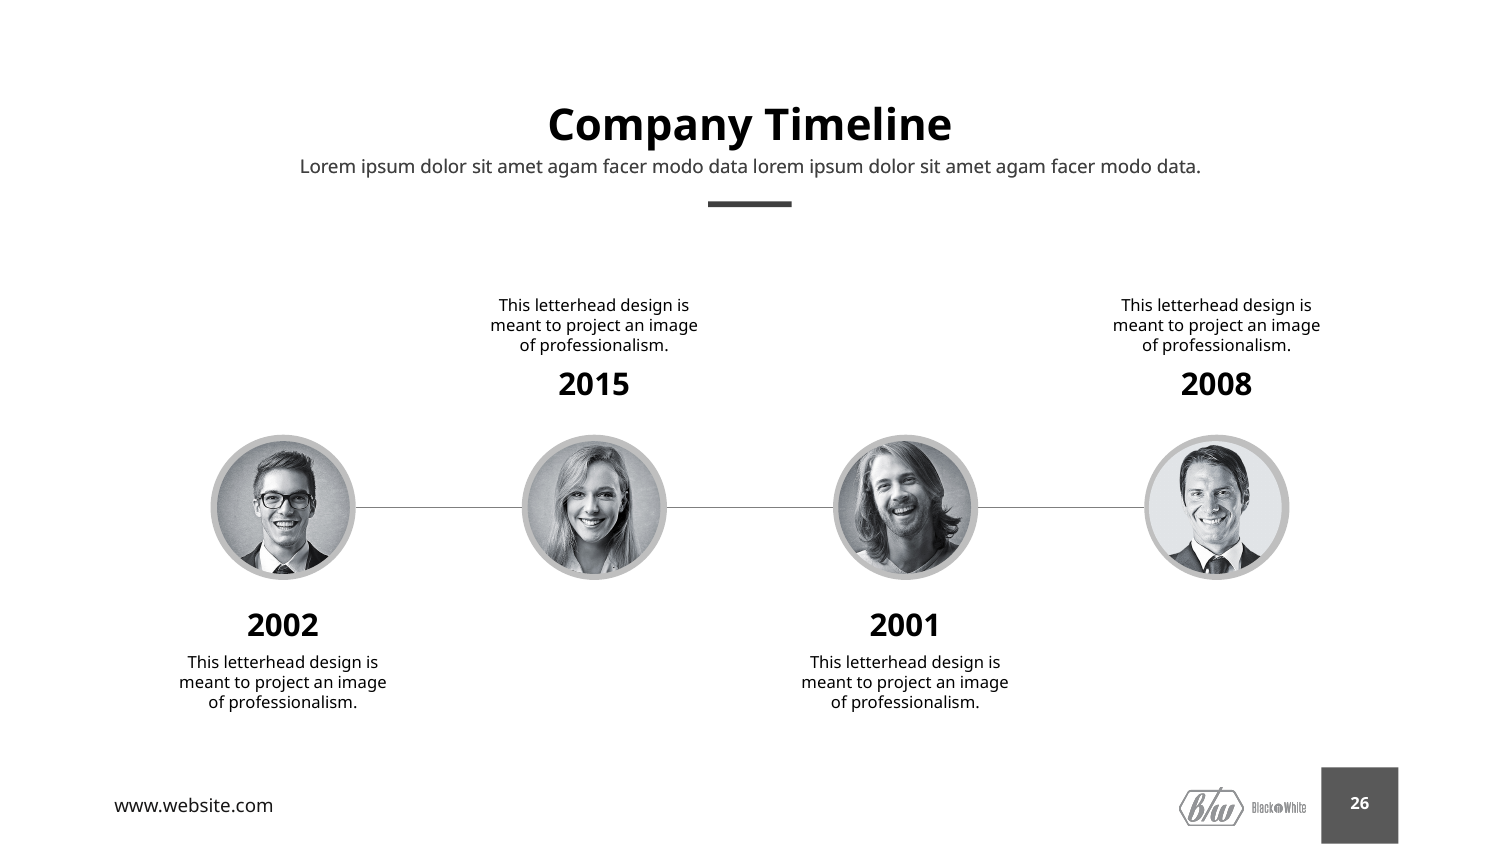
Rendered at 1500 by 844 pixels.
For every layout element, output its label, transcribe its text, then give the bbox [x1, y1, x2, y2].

text_box This letterhead design is meant to project an image of professionalism. [1107, 284, 1326, 367]
text_box [258, 434, 308, 439]
text_box This letterhead design is meant to project an image of professionalism. [485, 284, 704, 367]
text_box [708, 201, 792, 208]
text_box [1286, 485, 1290, 530]
text_box This letterhead design is meant to project an image of professionalism. [796, 640, 1015, 723]
text_box Lorem ipsum dolor sit amet agam facer modo data lorem ipsum dolor sit amet agam facer modo data. [103, 146, 1397, 189]
text_box 2015 [538, 358, 651, 408]
picture [1148, 440, 1282, 575]
text_box [881, 434, 931, 439]
text_box 2008 [1161, 358, 1273, 408]
text_box [1192, 434, 1242, 439]
picture [216, 440, 350, 575]
picture [838, 440, 972, 575]
text_box [103, 88, 1397, 146]
text_box 2001 [849, 599, 962, 649]
picture [1179, 786, 1306, 826]
slide_number www.website.com [103, 782, 293, 827]
picture [527, 440, 661, 575]
text_box This letterhead design is meant to project an image of professionalism. [173, 640, 393, 723]
text_box [569, 434, 619, 439]
text_box 2002 [227, 599, 339, 649]
